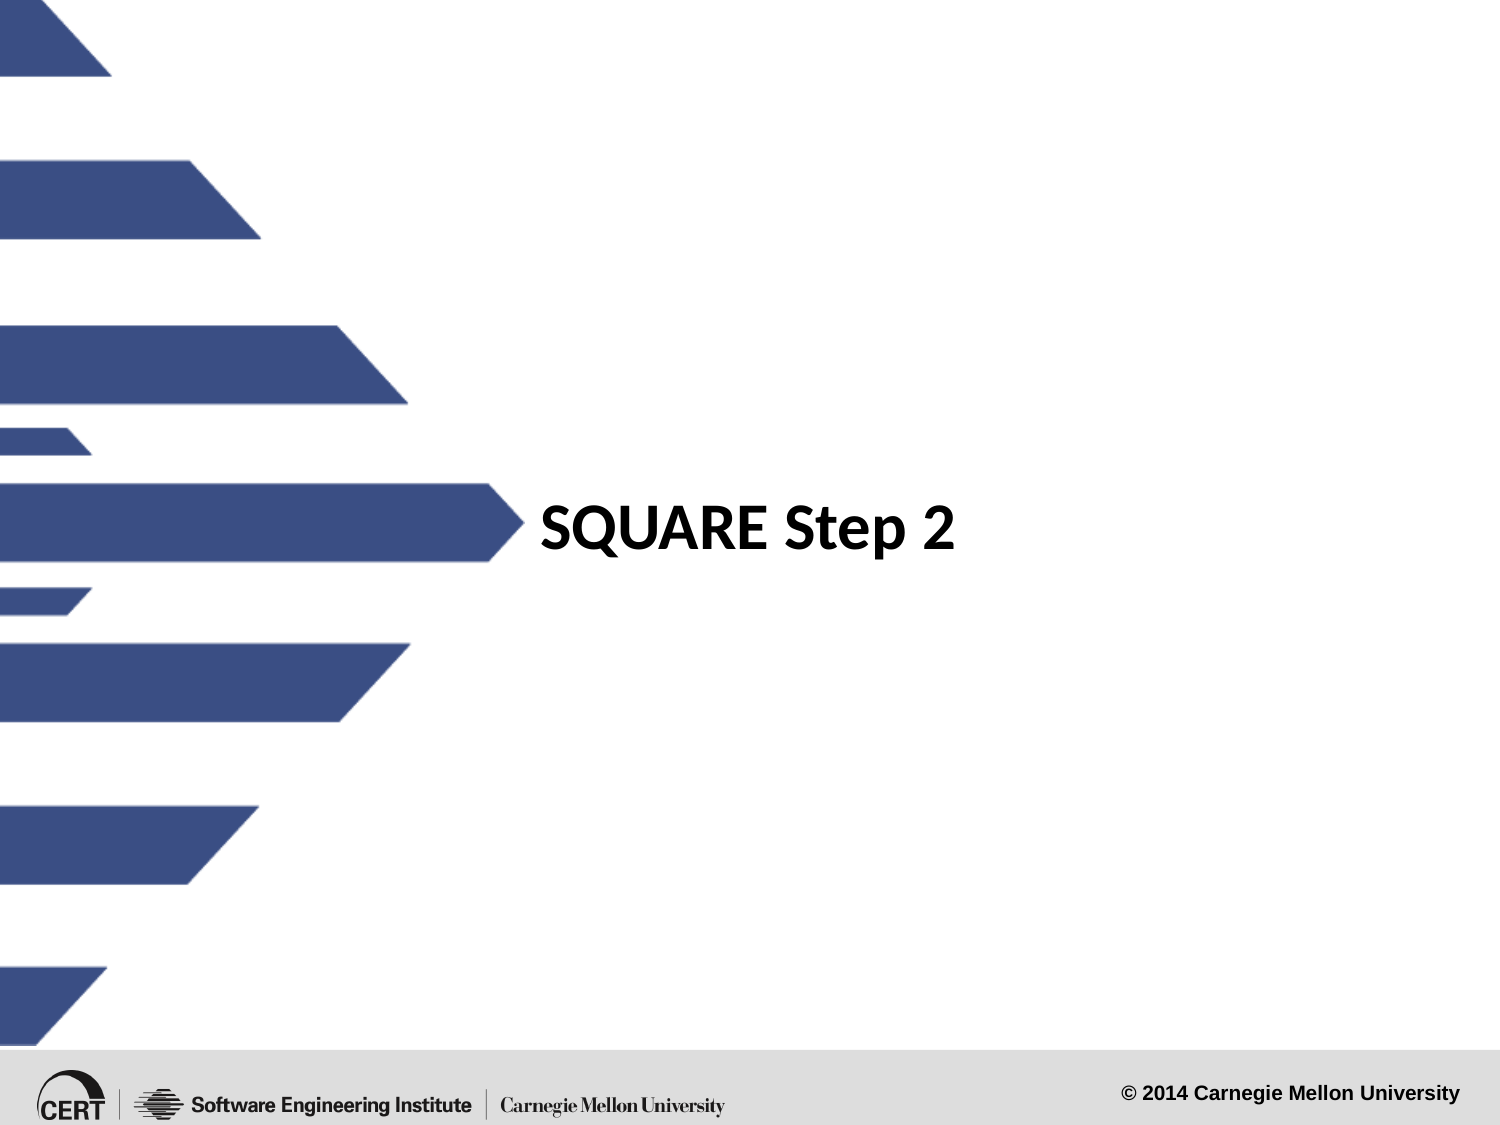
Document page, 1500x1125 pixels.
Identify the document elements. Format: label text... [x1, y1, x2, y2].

picture [37, 1069, 725, 1122]
title SQUARE Step 2 [524, 474, 1426, 688]
picture [0, 0, 525, 1046]
